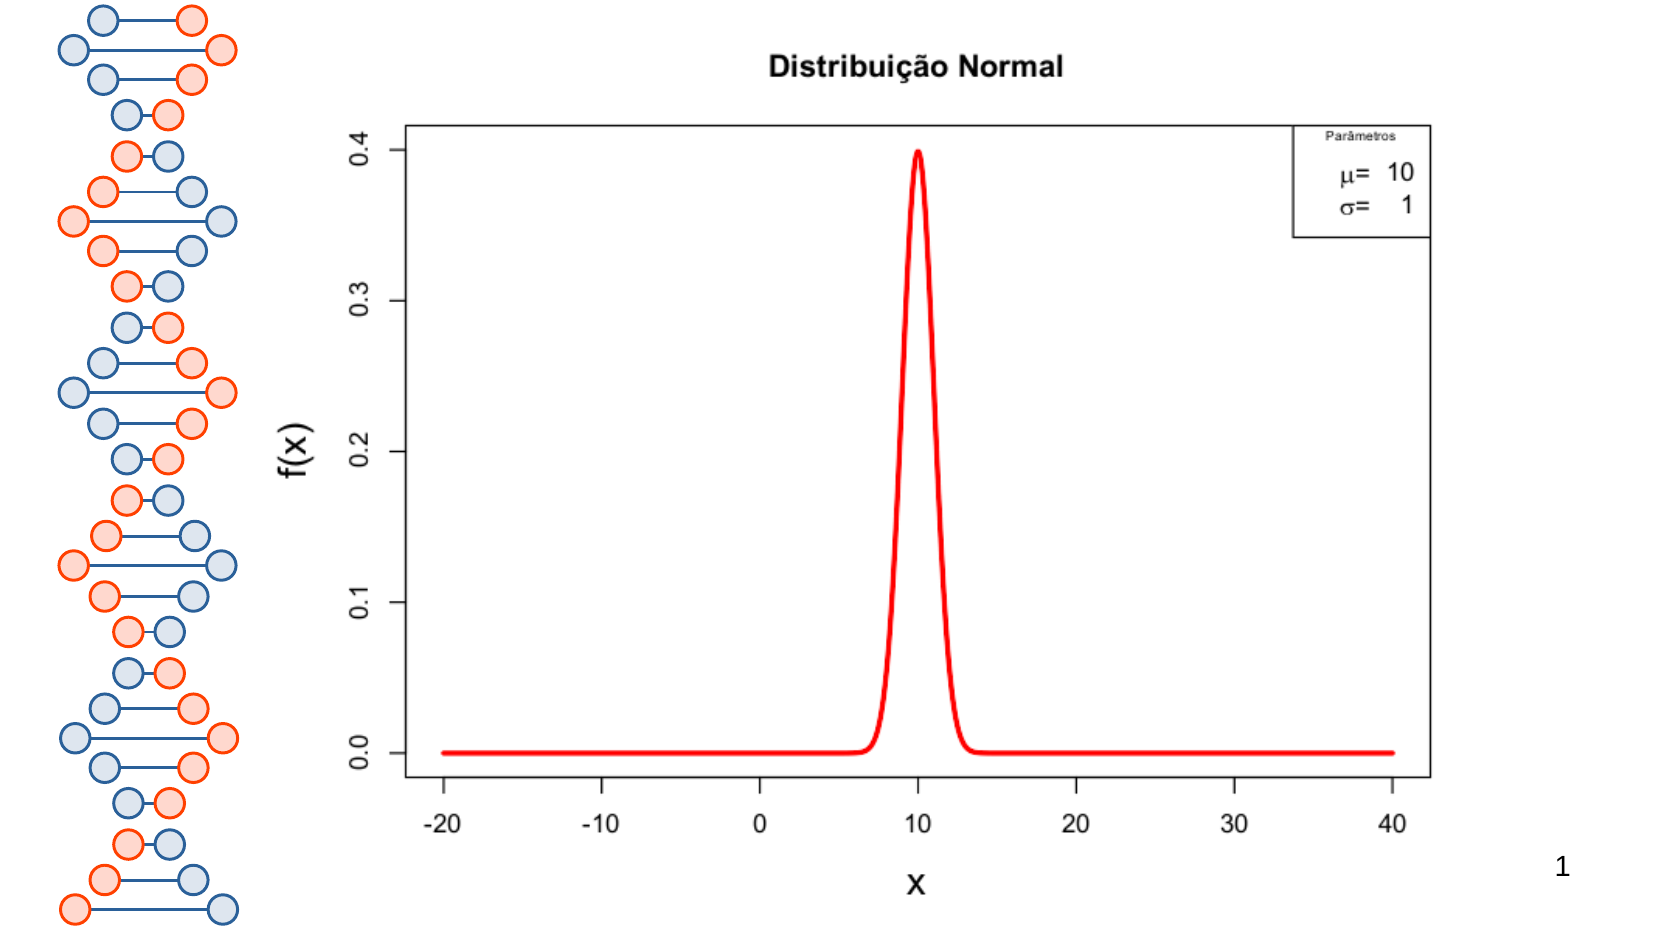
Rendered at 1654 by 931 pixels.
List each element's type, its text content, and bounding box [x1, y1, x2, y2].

picture [250, 1, 1492, 931]
slide_number 1 [1492, 847, 1571, 912]
